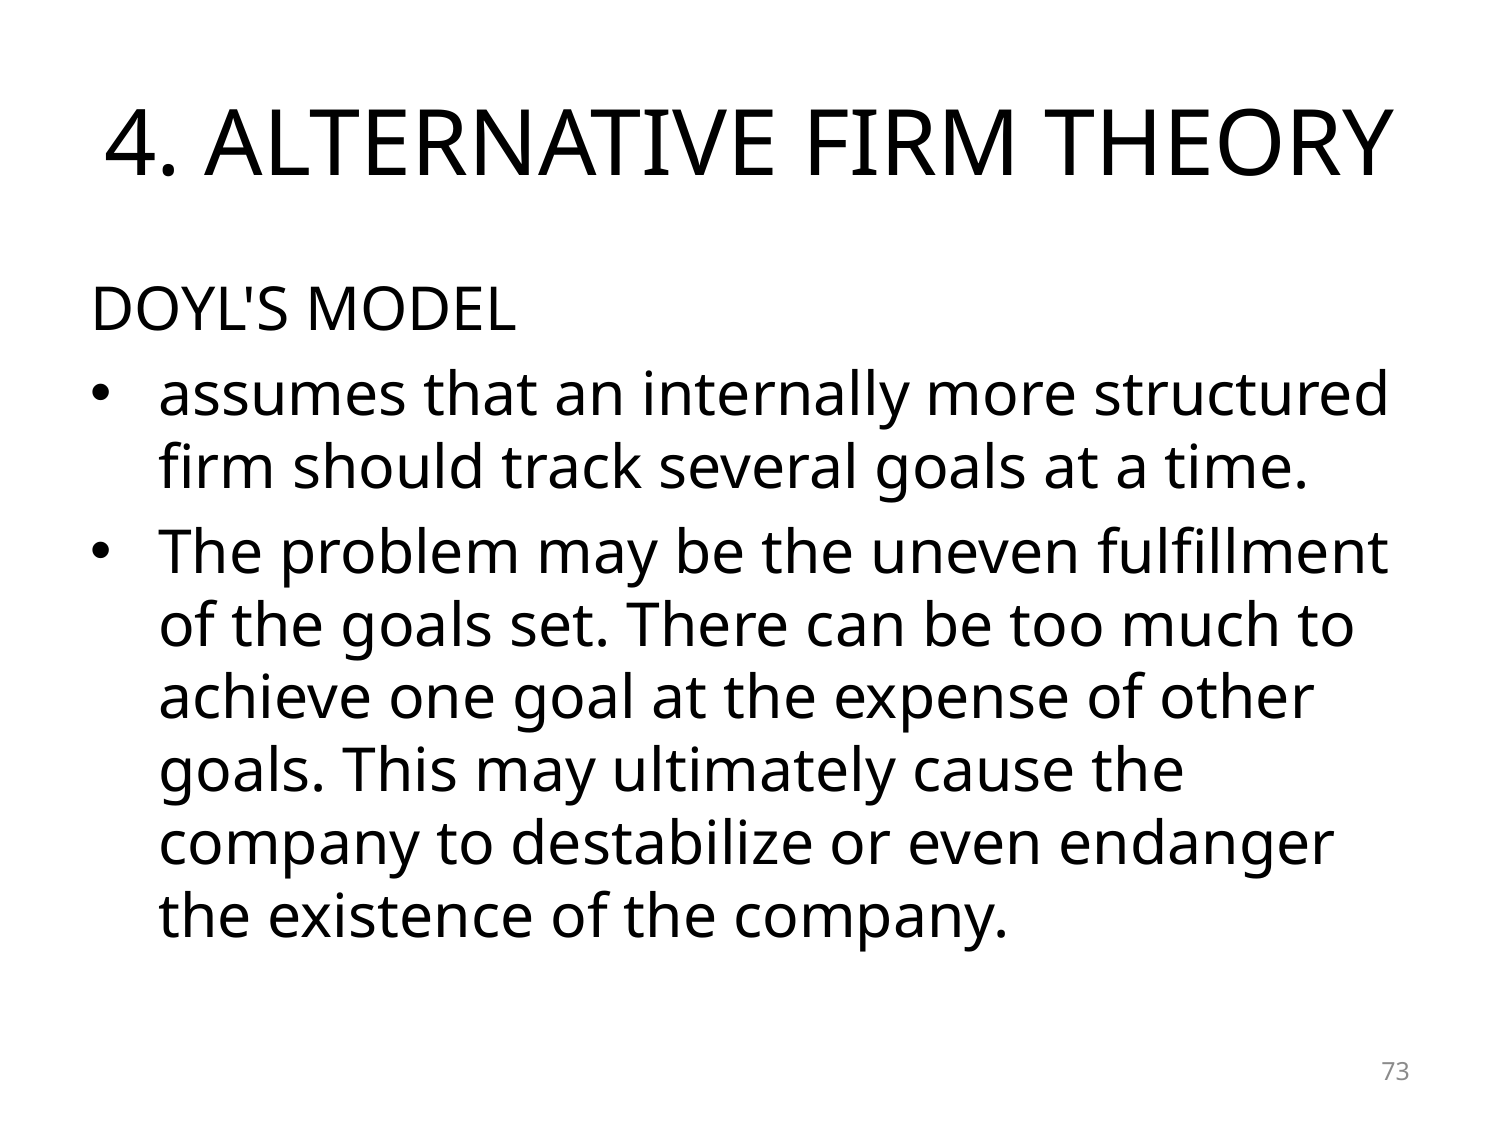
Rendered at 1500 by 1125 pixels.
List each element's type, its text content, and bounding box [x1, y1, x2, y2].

list DOYL'S MODEL assumes that an internally more structured firm should track several goals at a time. The problem may be the uneven fulfillment of the goals set. There can be too much to achieve one goal at the expense of other goals. This may ultimately cause the company to destabilize or even endanger the existence of the company. [75, 262, 1425, 1005]
slide_number 73 [1074, 1042, 1425, 1103]
title 4. ALTERNATIVE FIRM THEORY [75, 45, 1425, 233]
